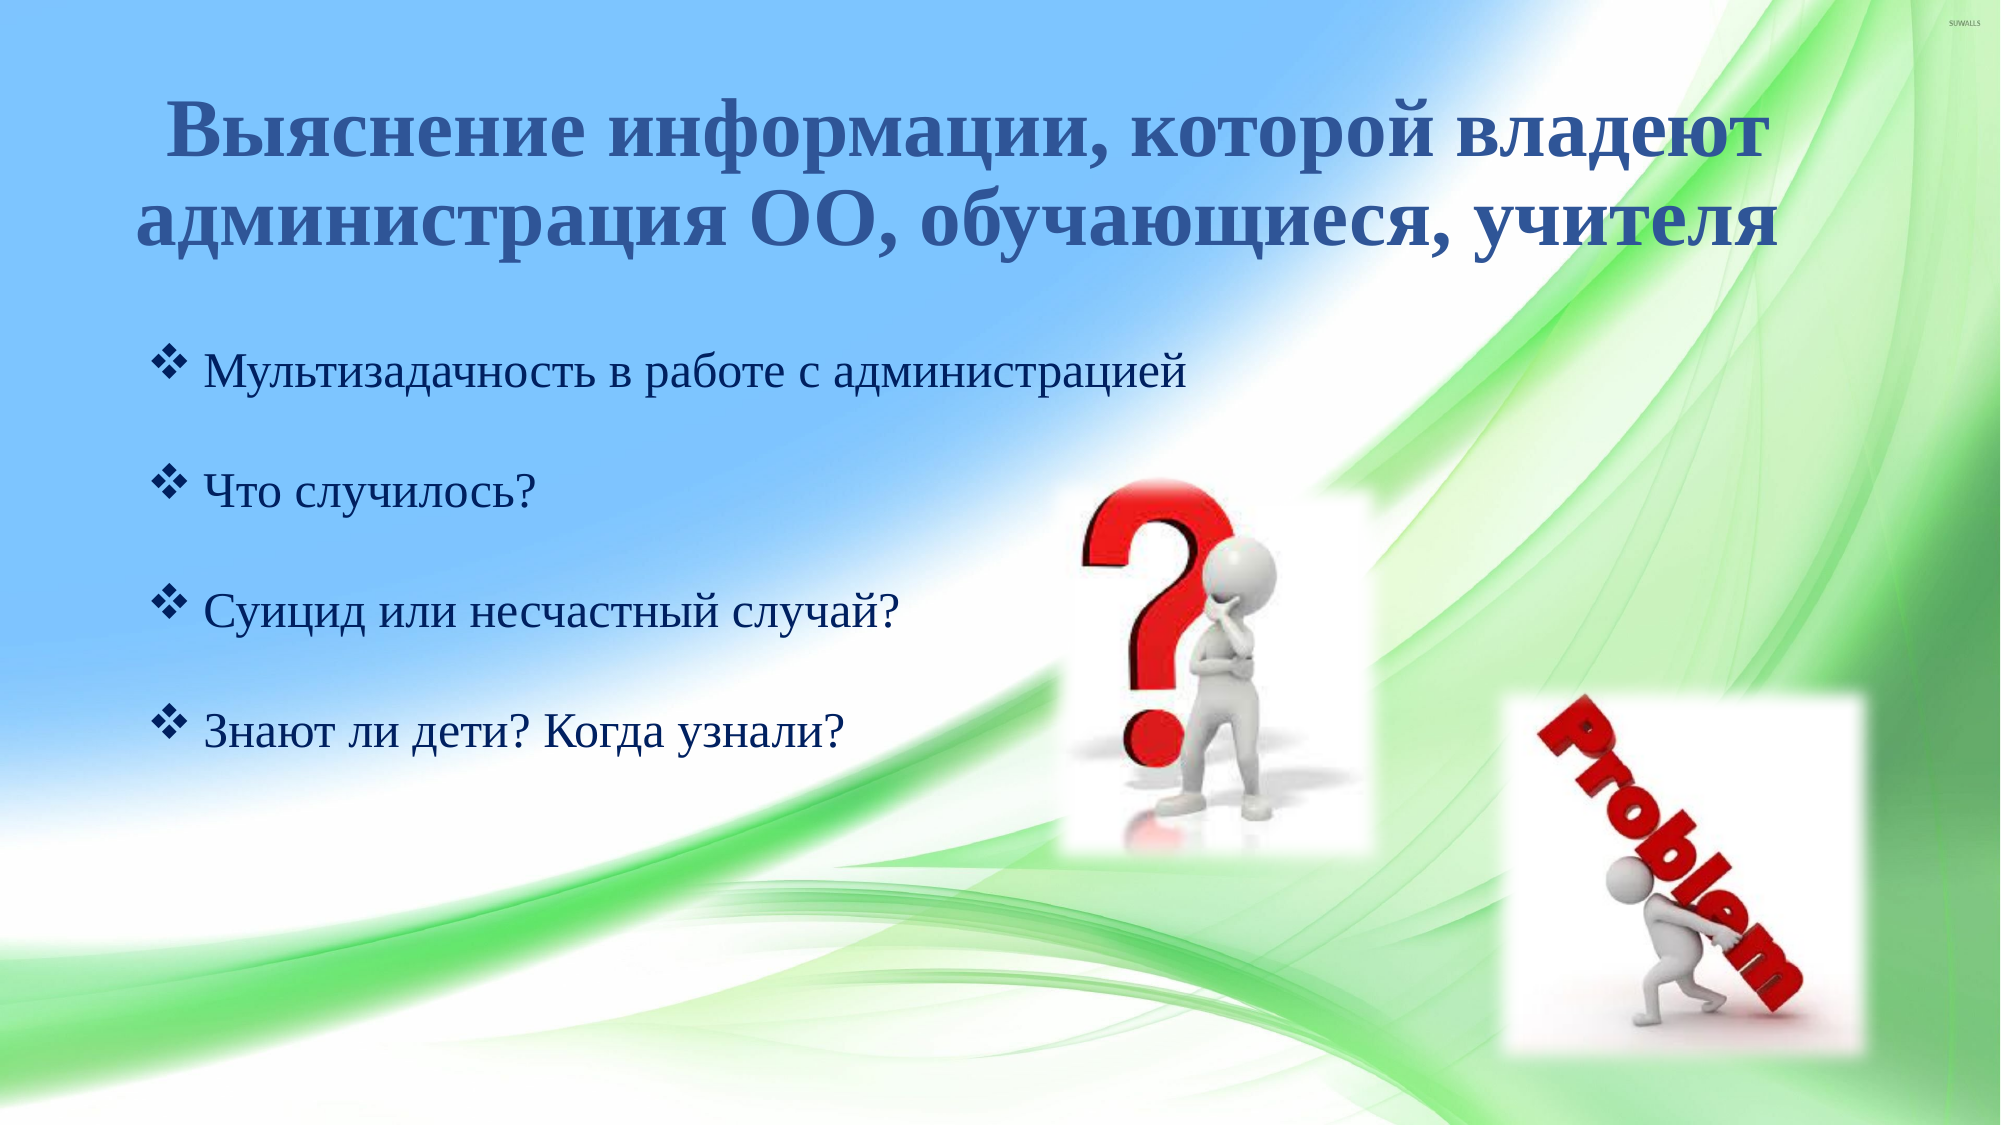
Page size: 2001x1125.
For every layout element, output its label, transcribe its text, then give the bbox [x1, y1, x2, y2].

text_box Мультизадачность в работе с администрацией Что случилось? Суицид или несчастный случай? Знают ли дети? Когда узнали? [132, 330, 1521, 766]
picture [0, 0, 2001, 1125]
title Выяснение информации, которой владеют администрация ОО, обучающиеся, учителя [104, 121, 1833, 227]
